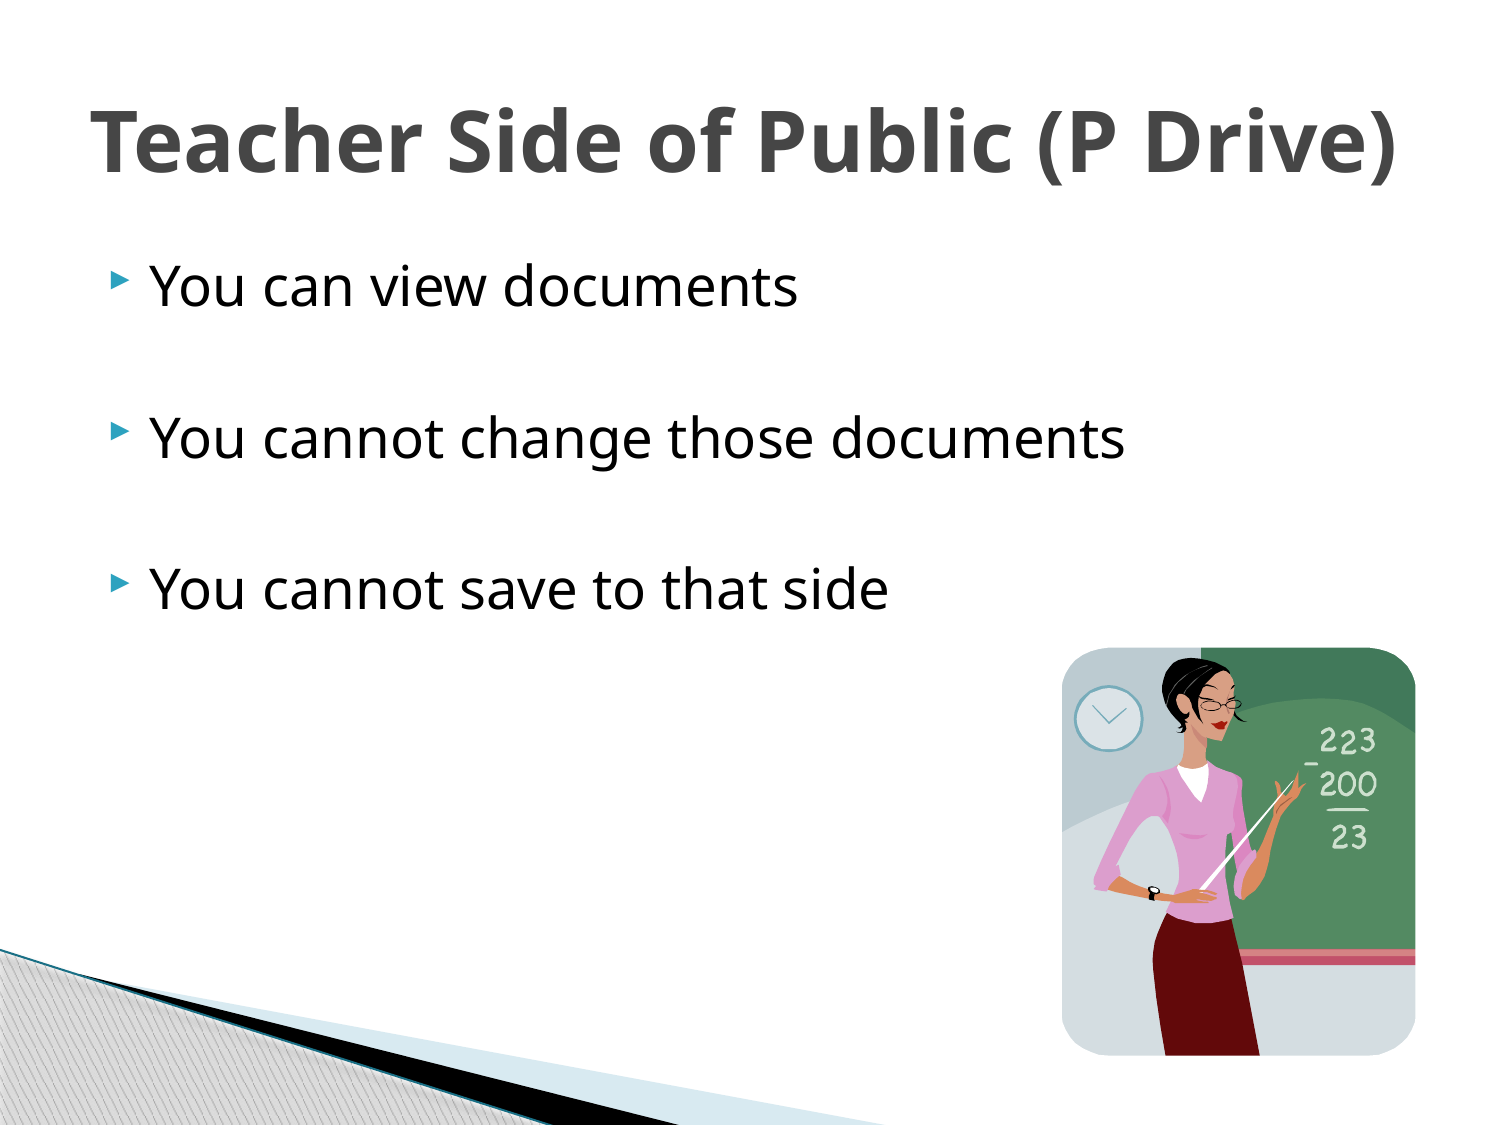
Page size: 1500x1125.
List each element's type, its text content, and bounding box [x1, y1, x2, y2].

picture [1052, 637, 1426, 1066]
title Teacher Side of Public (P Drive) [75, 45, 1425, 233]
list You can view documents You cannot change those documents You cannot save to that side [75, 243, 1425, 986]
